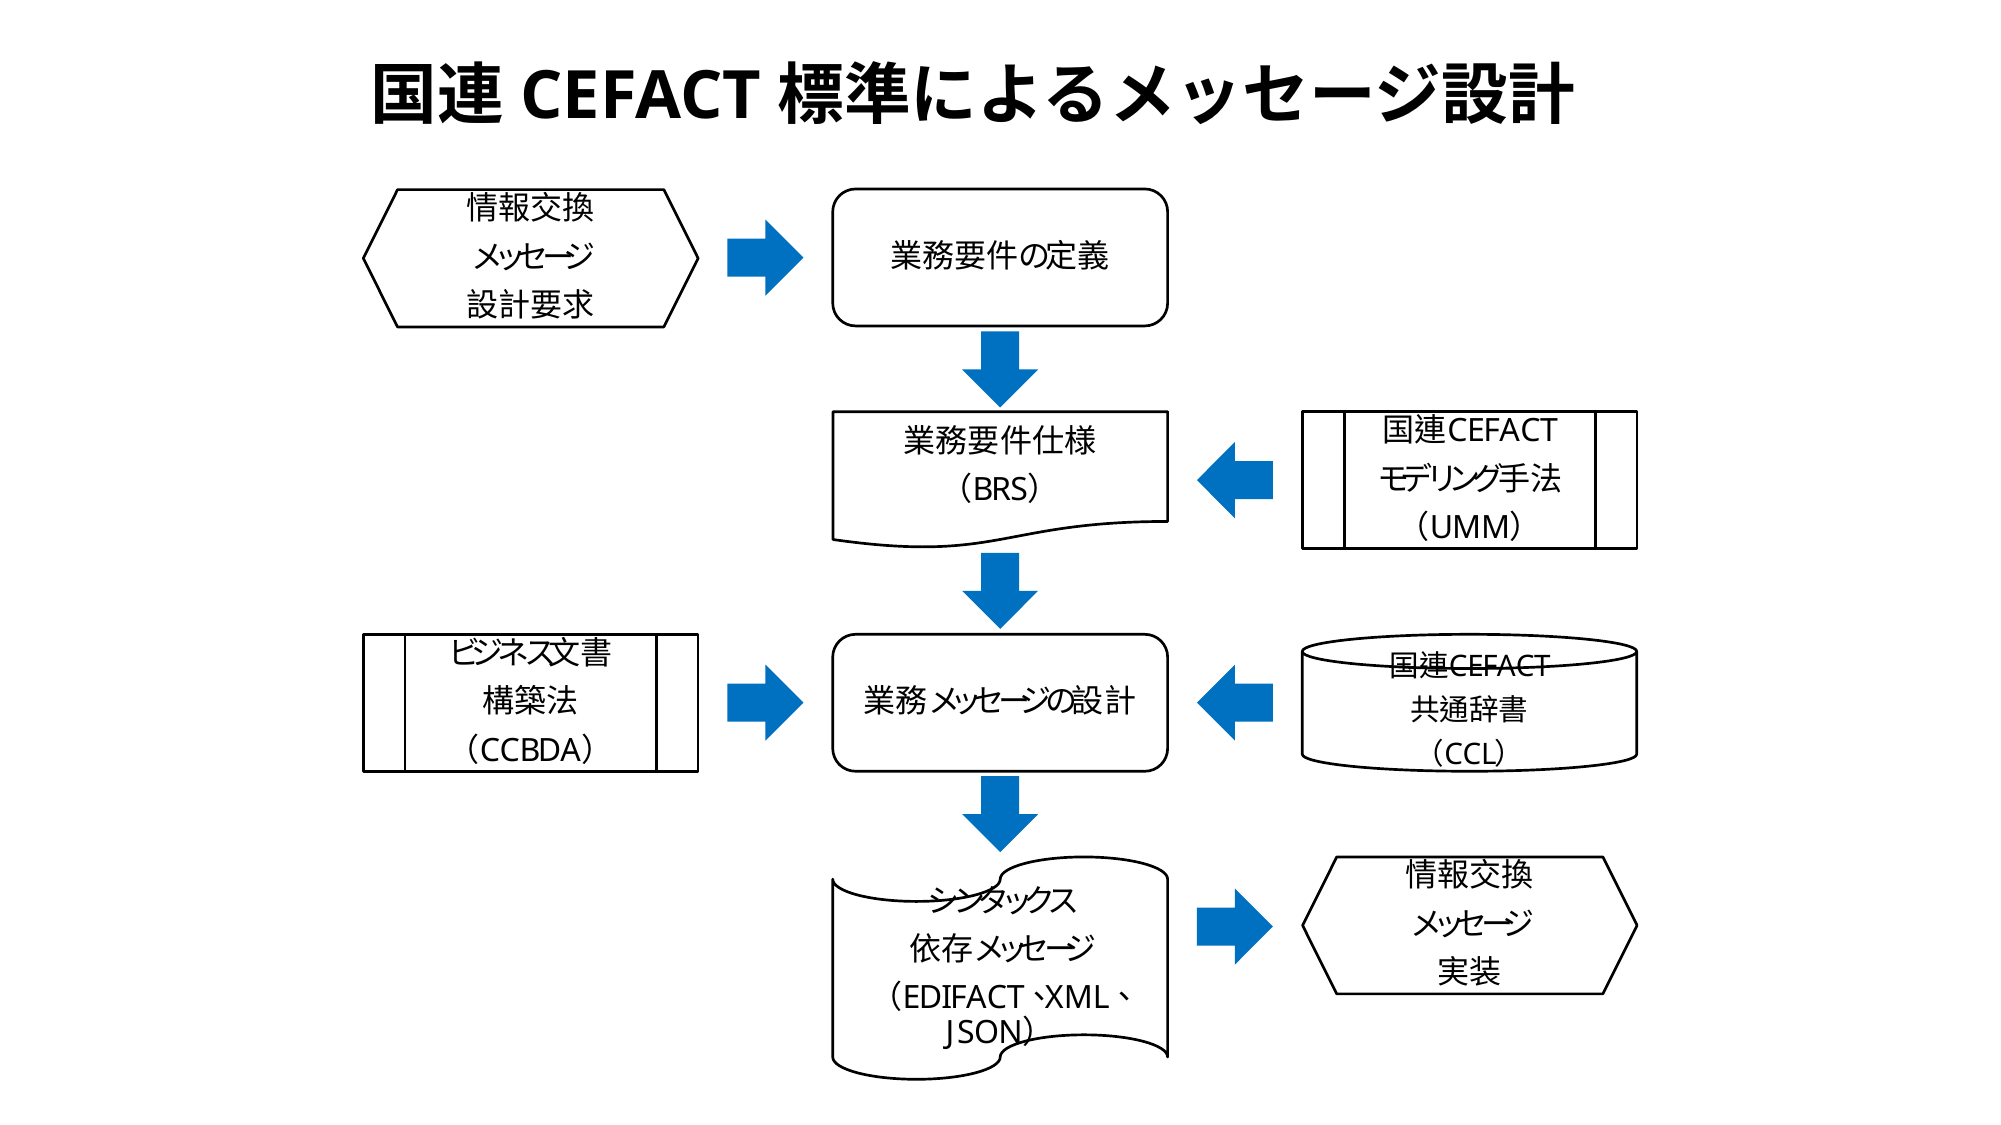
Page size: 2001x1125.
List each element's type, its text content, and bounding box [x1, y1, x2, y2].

text_box 国連CEFACT標準によるメッセージ設計 [328, 44, 1618, 140]
picture [361, 178, 1639, 1081]
